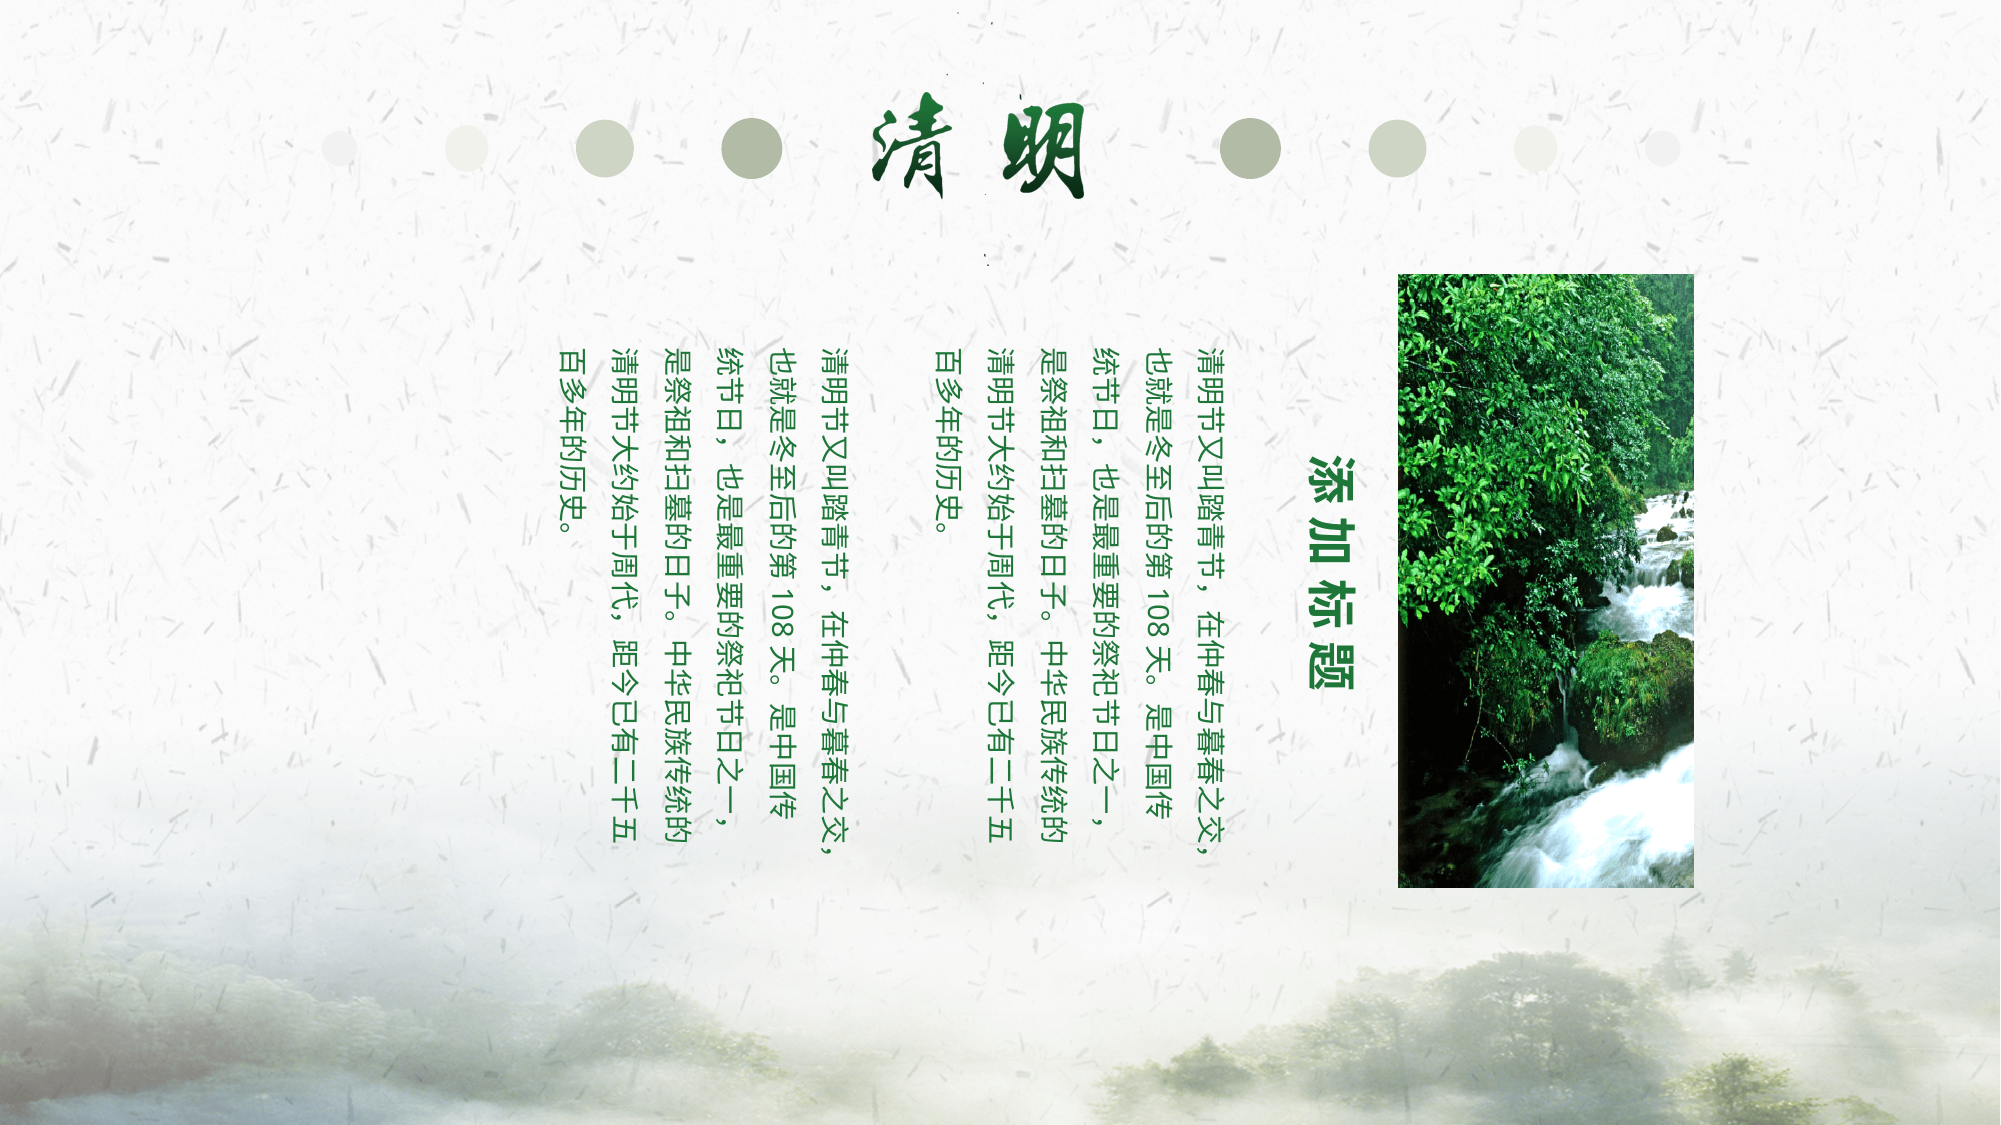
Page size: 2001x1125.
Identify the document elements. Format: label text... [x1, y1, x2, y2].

picture [0, 0, 2001, 1125]
text_box 清明节又叫踏青节，在仲春与暮春之交，也就是冬至后的第108天。是中国传统节日，也是最重要的祭祀节日之一，是祭祖和扫墓的日子。中华民族传统的清明节大约始于周代，距今已有二千五百多年的历史。 [906, 332, 1255, 861]
text_box 添加标题 [1279, 439, 1371, 753]
text_box [1397, 274, 1695, 889]
text_box 清明节又叫踏青节，在仲春与暮春之交，也就是冬至后的第108天。是中国传统节日，也是最重要的祭祀节日之一，是祭祖和扫墓的日子。中华民族传统的清明节大约始于周代，距今已有二千五百多年的历史。 [530, 332, 879, 861]
